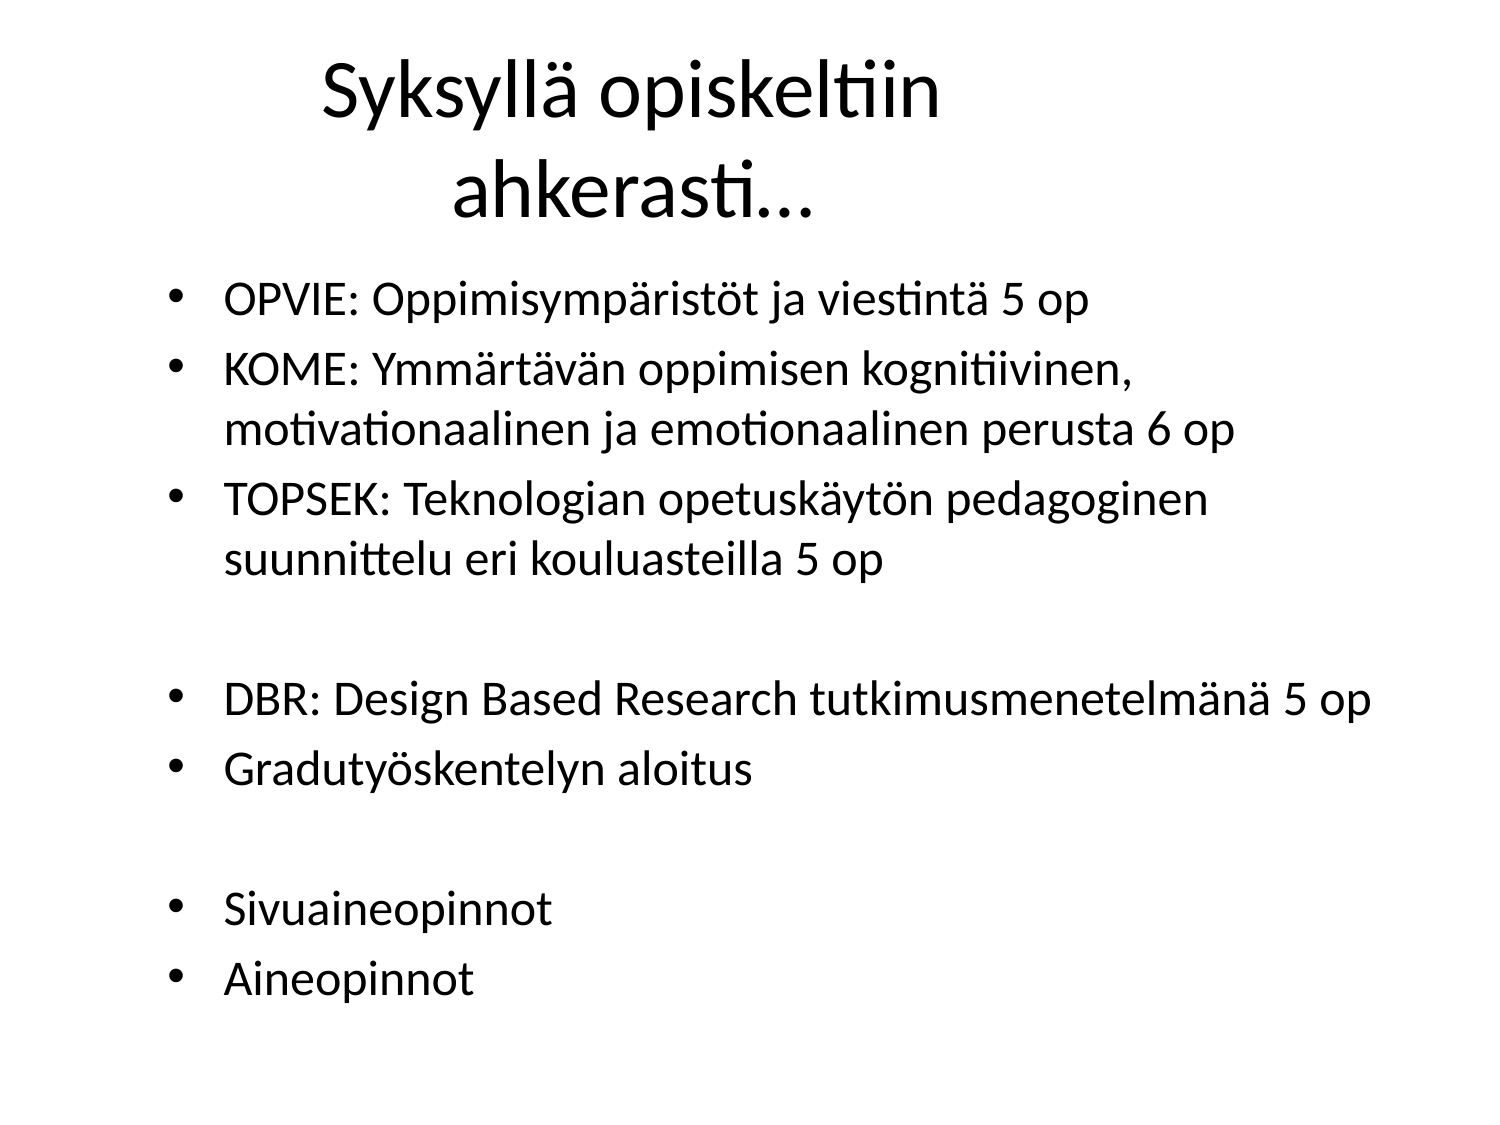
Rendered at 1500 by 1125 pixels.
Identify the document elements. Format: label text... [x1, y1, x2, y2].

list OPVIE: Oppimisympäristöt ja viestintä 5 op KOME: Ymmärtävän oppimisen kognitiivinen, motivationaalinen ja emotionaalinen perusta 6 op TOPSEK: Teknologian opetuskäytön pedagoginen suunnittelu eri kouluasteilla 5 op DBR: Design Based Research tutkimusmenetelmänä 5 op Gradutyöskentelyn aloitus Sivuaineopinnot Aineopinnot [152, 257, 1442, 1020]
title Syksyllä opiskeltiin ahkerasti… [133, 58, 1132, 211]
